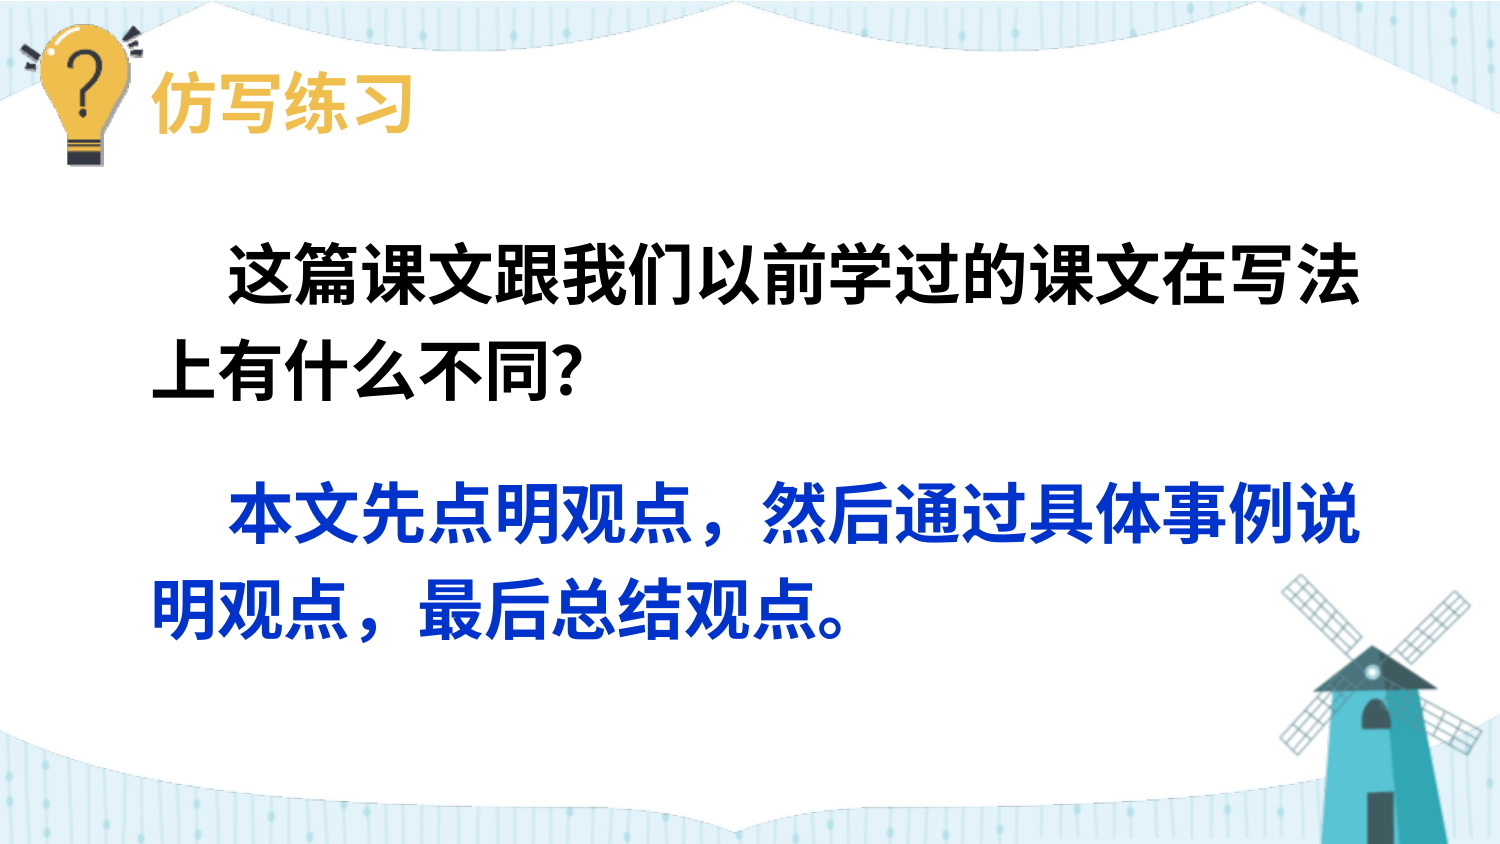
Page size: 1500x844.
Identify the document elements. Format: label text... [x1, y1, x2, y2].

text_box 仿写练习 [135, 38, 443, 150]
text_box 本文先点明观点，然后通过具体事例说明观点，最后总结观点。 [135, 448, 1388, 656]
text_box 这篇课文跟我们以前学过的课文在写法上有什么不同？ [135, 209, 1424, 416]
picture [0, 0, 1500, 844]
